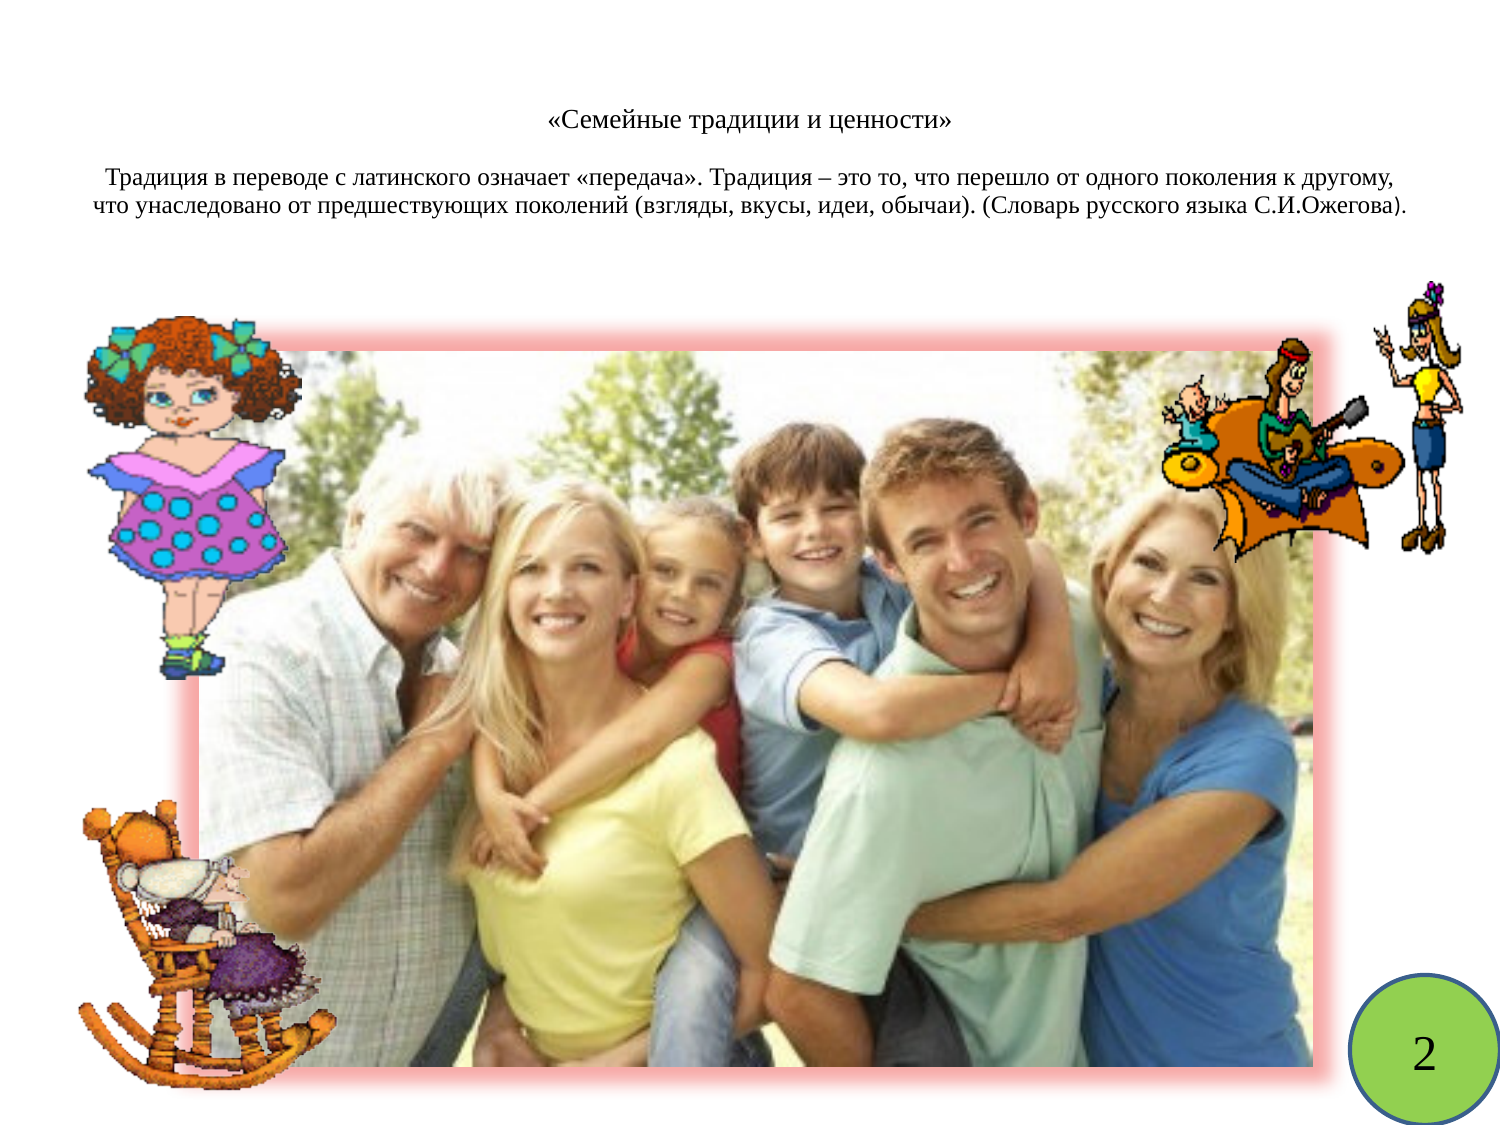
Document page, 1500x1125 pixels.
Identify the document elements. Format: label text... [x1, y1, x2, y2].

title «Семейные традиции и ценности» Традиция в переводе с латинского означает «передача». Традиция – это то, что перешло от одного поколения к другому, что унаследовано от предшествующих поколений (взгляды, вкусы, идеи, обычаи). (Словарь русского языка С.И.Ожегова). [75, 0, 1425, 317]
picture [34, 280, 1466, 1098]
text_box 2 [1347, 972, 1500, 1125]
